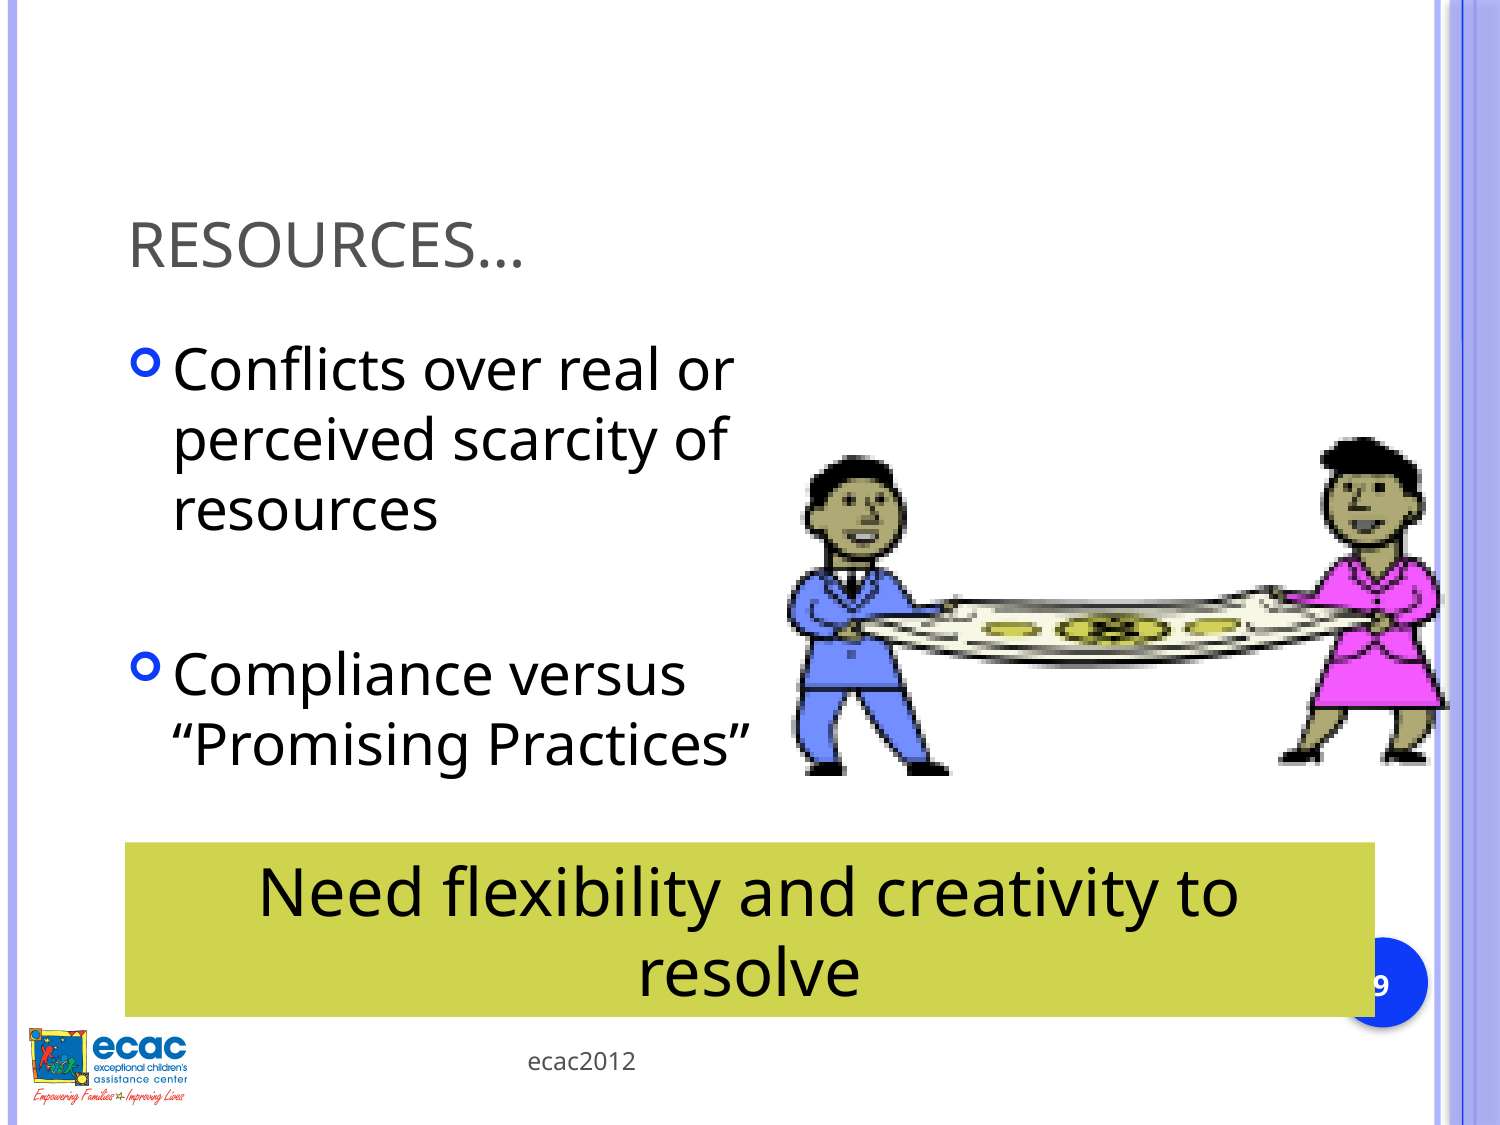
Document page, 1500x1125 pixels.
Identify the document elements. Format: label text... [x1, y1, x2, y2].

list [786, 436, 1451, 777]
text_box Need flexibility and creativity to resolve [125, 842, 1375, 1017]
title Resources… [112, 99, 1388, 288]
picture [28, 1027, 188, 1106]
footer ecac2012 [512, 1025, 988, 1100]
list Conflicts over real or perceived scarcity of resources Compliance versus “Promising Practices” [112, 324, 775, 825]
slide_number 9 [1337, 950, 1425, 1025]
